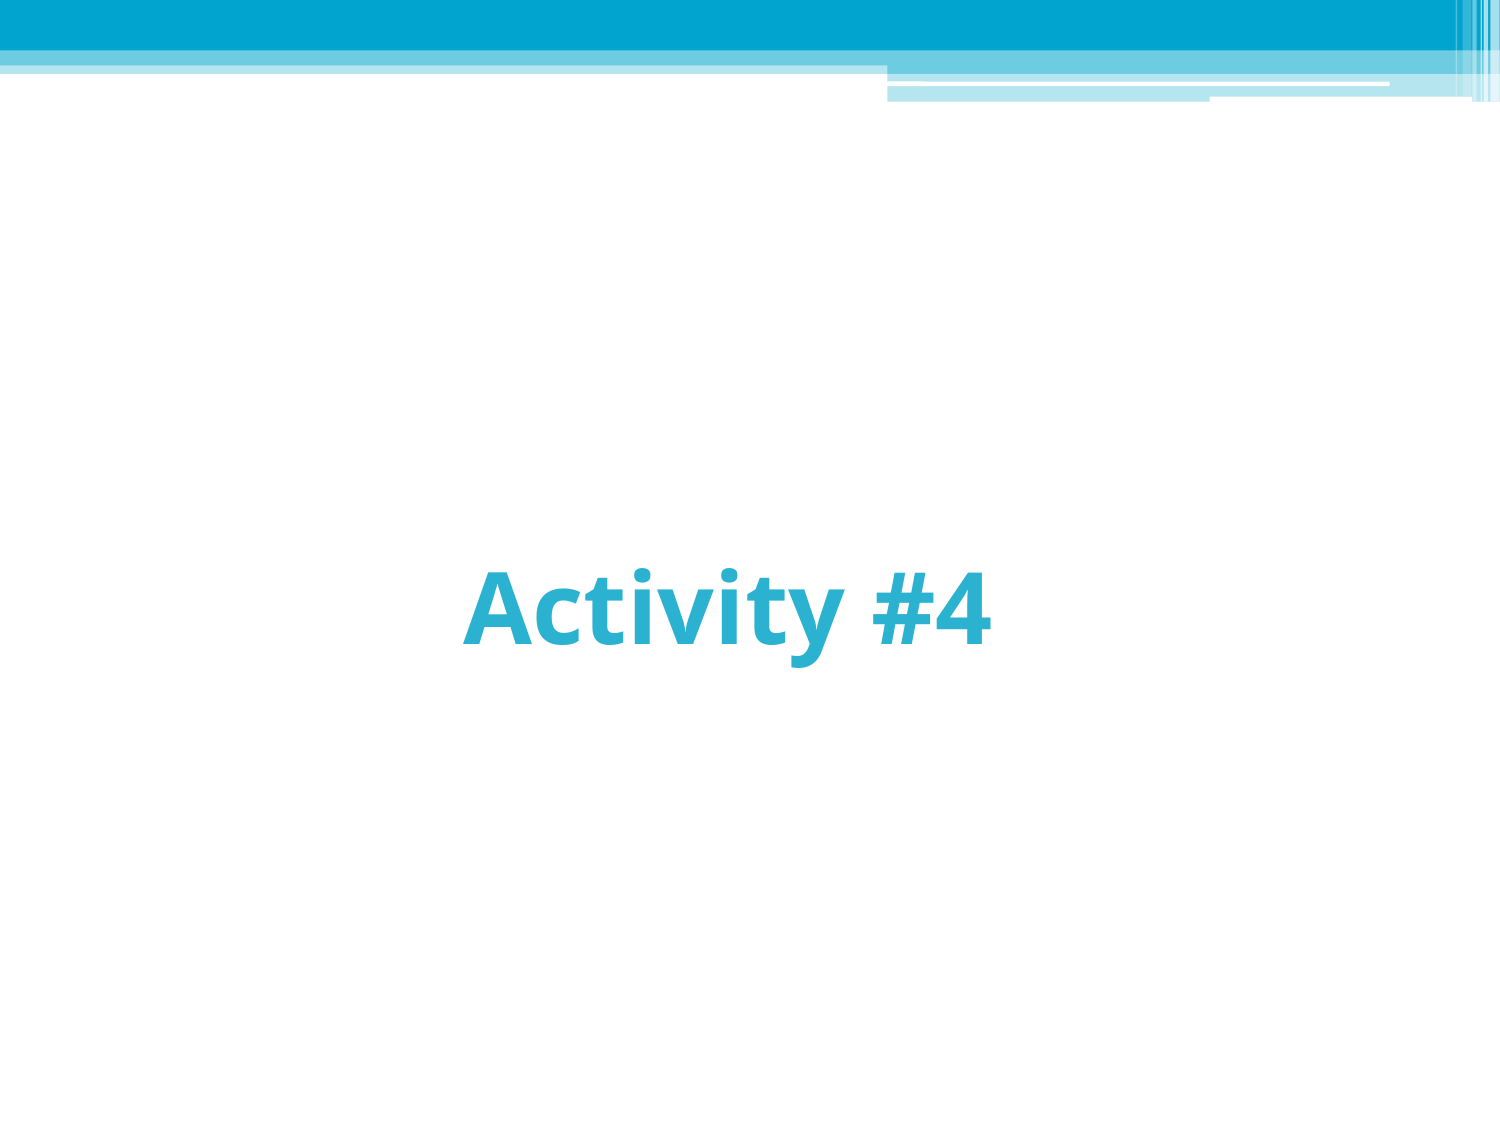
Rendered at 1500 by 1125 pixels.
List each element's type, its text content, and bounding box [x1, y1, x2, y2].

list Activity #4 [50, 412, 1400, 788]
